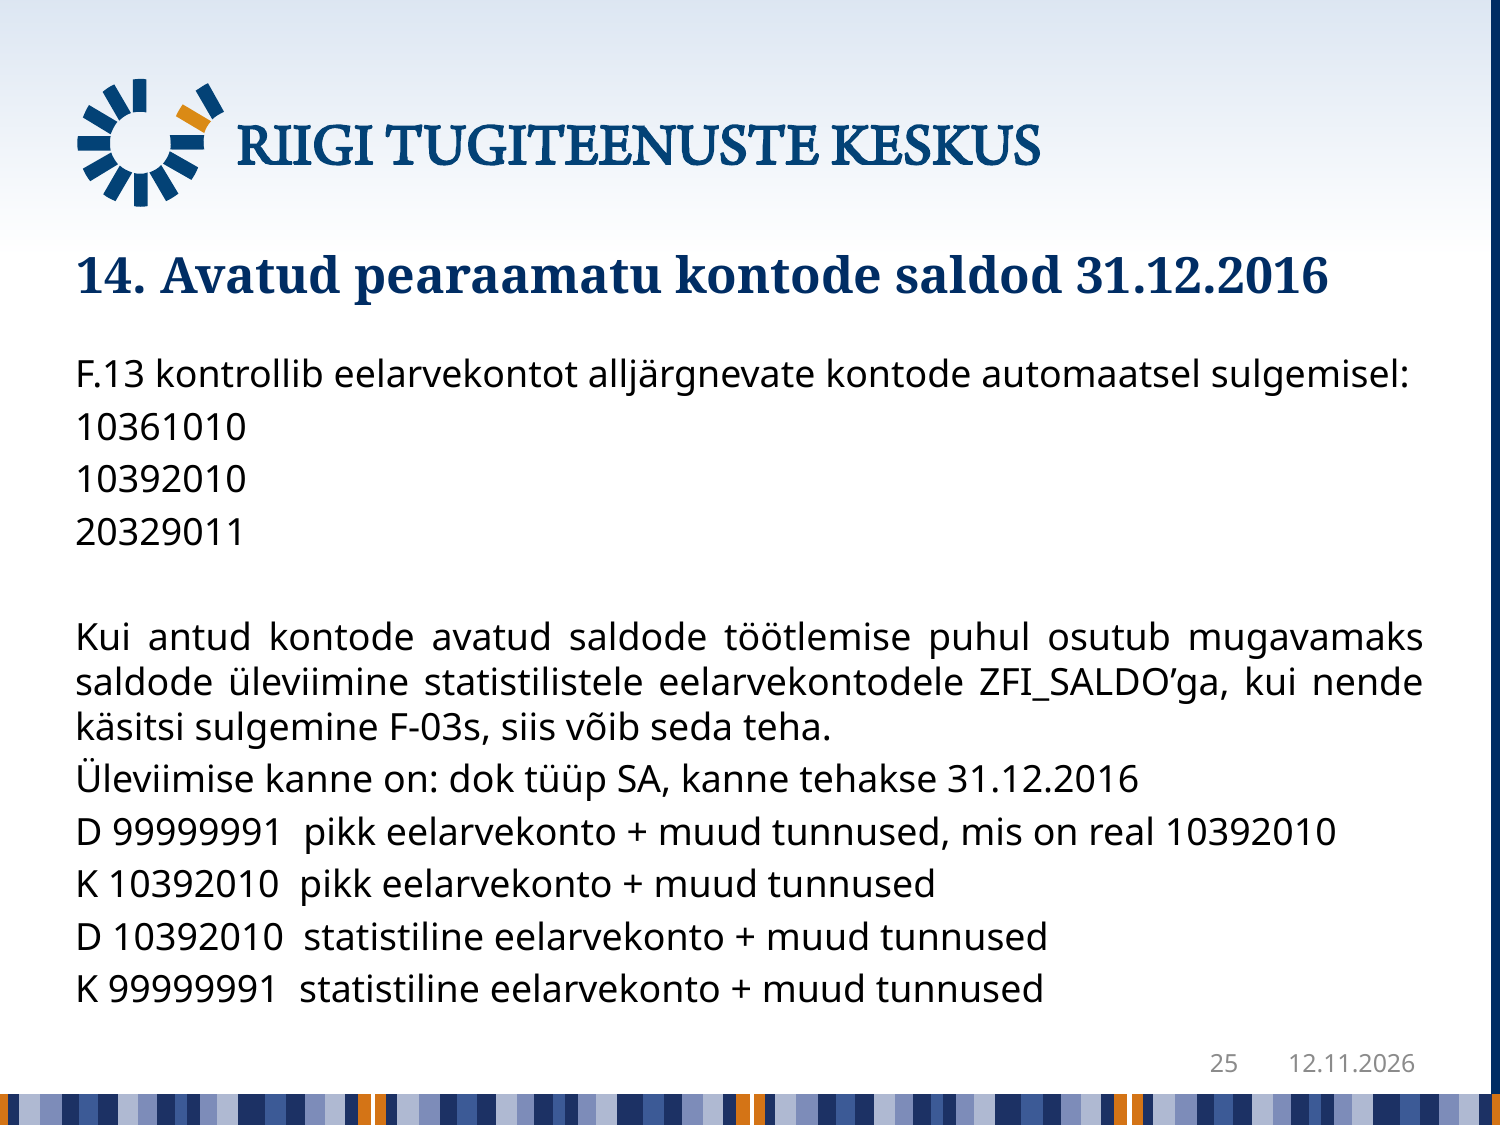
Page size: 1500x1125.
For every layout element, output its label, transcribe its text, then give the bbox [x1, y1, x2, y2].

title 14. Avatud pearaamatu kontode saldod 31.12.2016 [76, 243, 1427, 315]
slide_number 25 [1139, 1035, 1254, 1095]
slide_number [1269, 1035, 1431, 1095]
list F.13 kontrollib eelarvekontot alljärgnevate kontode automaatsel sulgemisel: 10361010 10392010 20329011 Kui antud kontode avatud saldode töötlemise puhul osutub mugavamaks saldode üleviimine statistilistele eelarvekontodele ZFI_SALDO’ga, kui nende käsitsi sulgemine F-03s, siis võib seda teha. Üleviimise kanne on: dok tüüp SA, kanne tehakse 31.12.2016 D 99999991 pikk eelarvekonto + muud tunnused, mis on real 10392010 K 10392010 pikk eelarvekonto + muud tunnused D 10392010 statistiline eelarvekonto + muud tunnused K 99999991 statistiline eelarvekonto + muud tunnused [75, 349, 1425, 1012]
